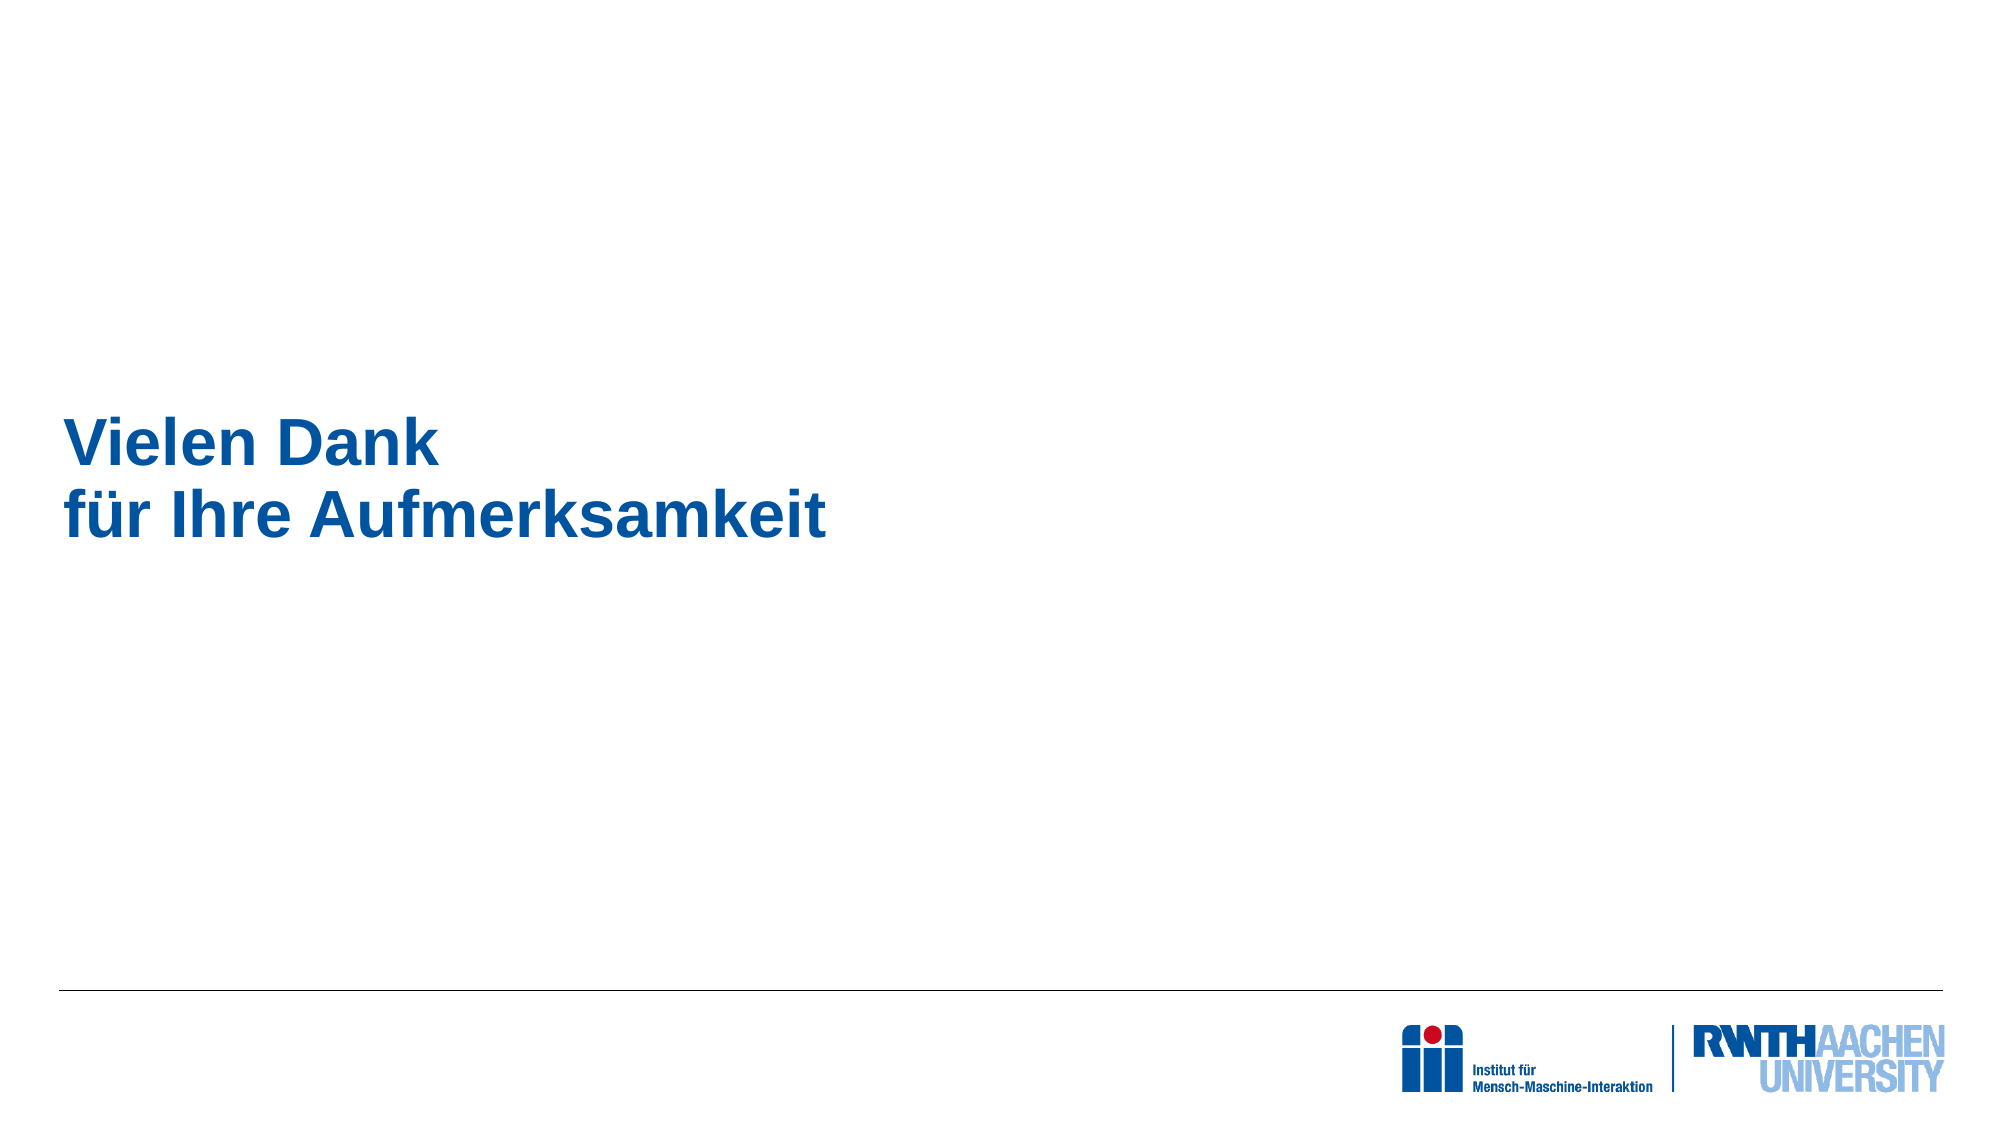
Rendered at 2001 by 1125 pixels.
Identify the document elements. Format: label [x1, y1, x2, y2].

picture [1381, 991, 1965, 1125]
